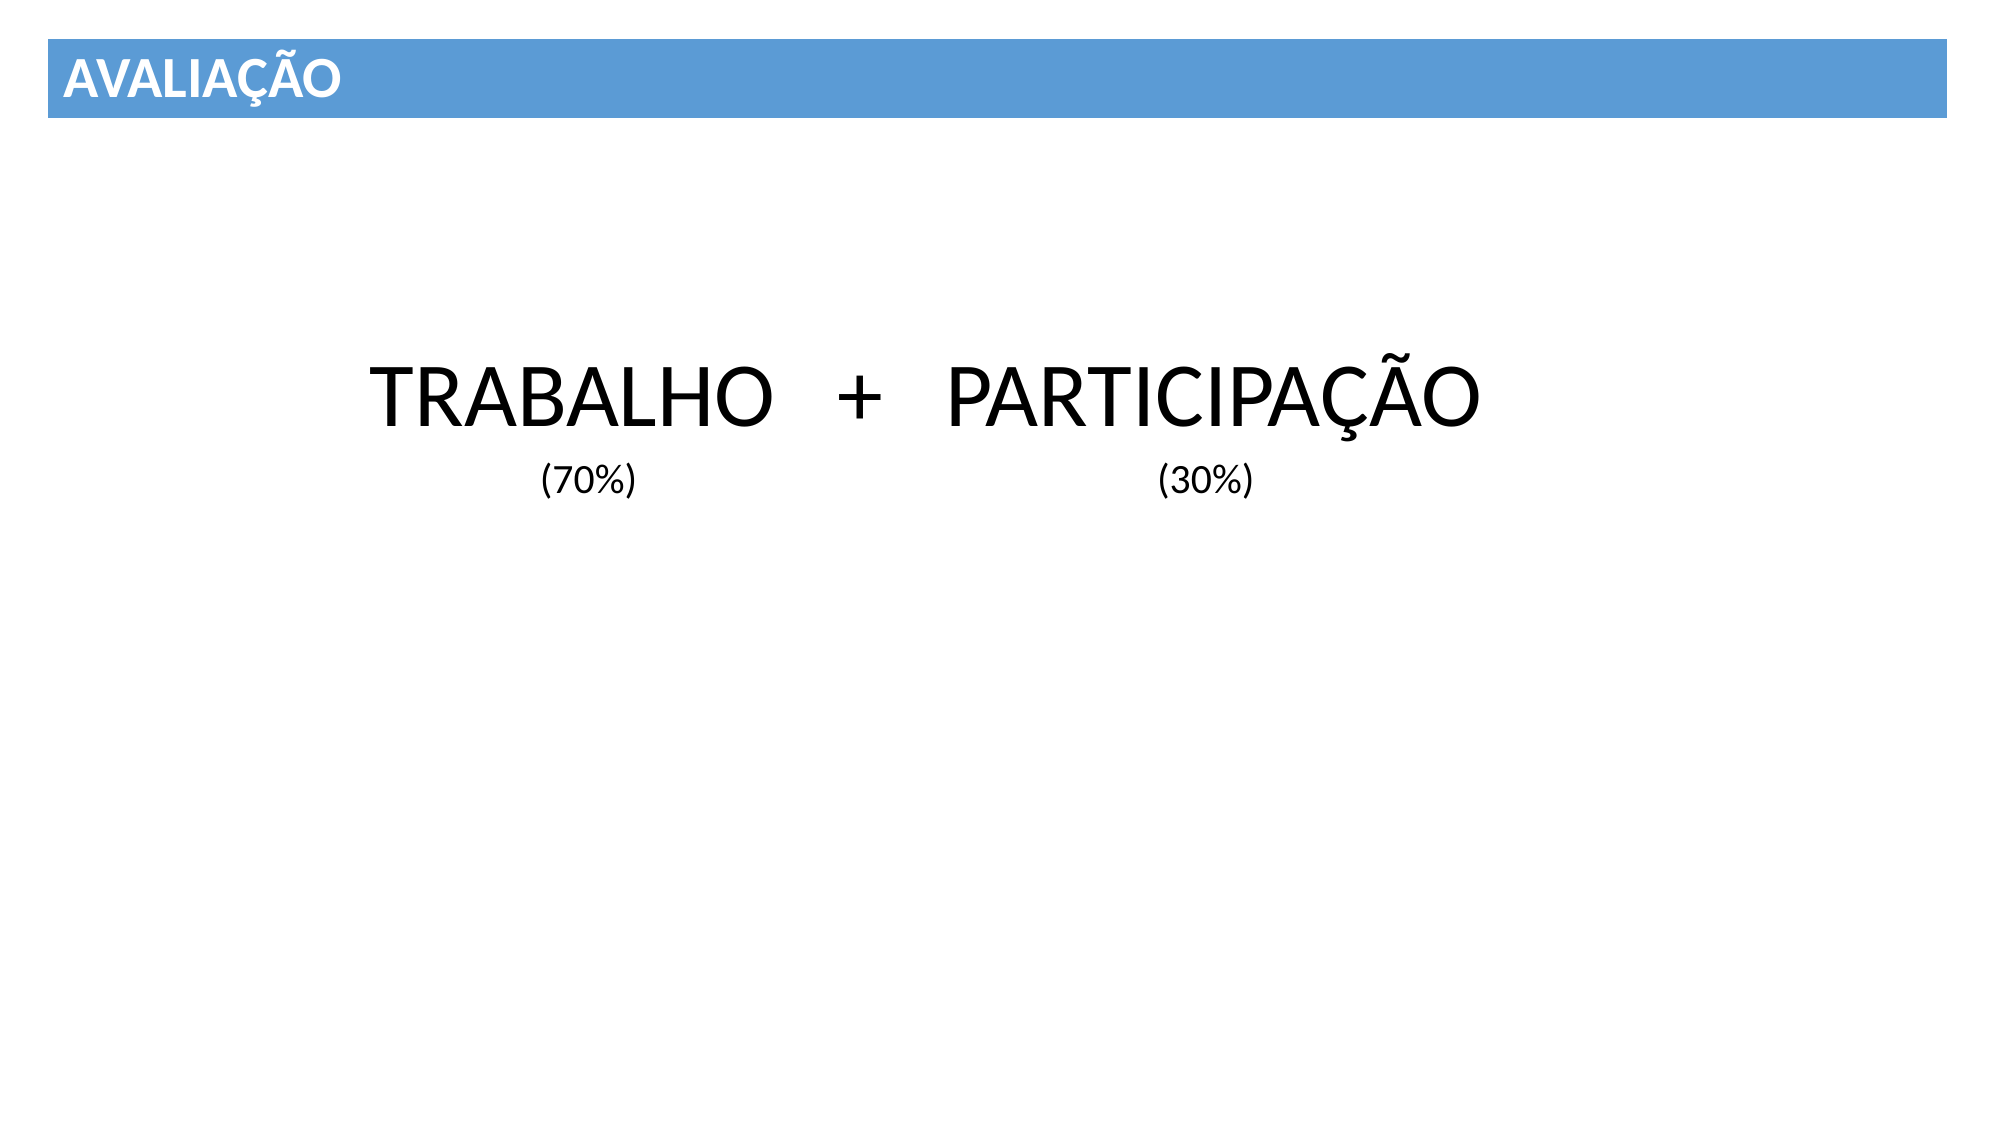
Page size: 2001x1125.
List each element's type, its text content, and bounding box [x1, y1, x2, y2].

text_box AVALIAÇÃO [48, 39, 1947, 118]
text_box (70%) [485, 444, 692, 509]
text_box TRABALHO + PARTICIPAÇÃO [299, 327, 1554, 453]
text_box (30%) [1102, 444, 1309, 509]
